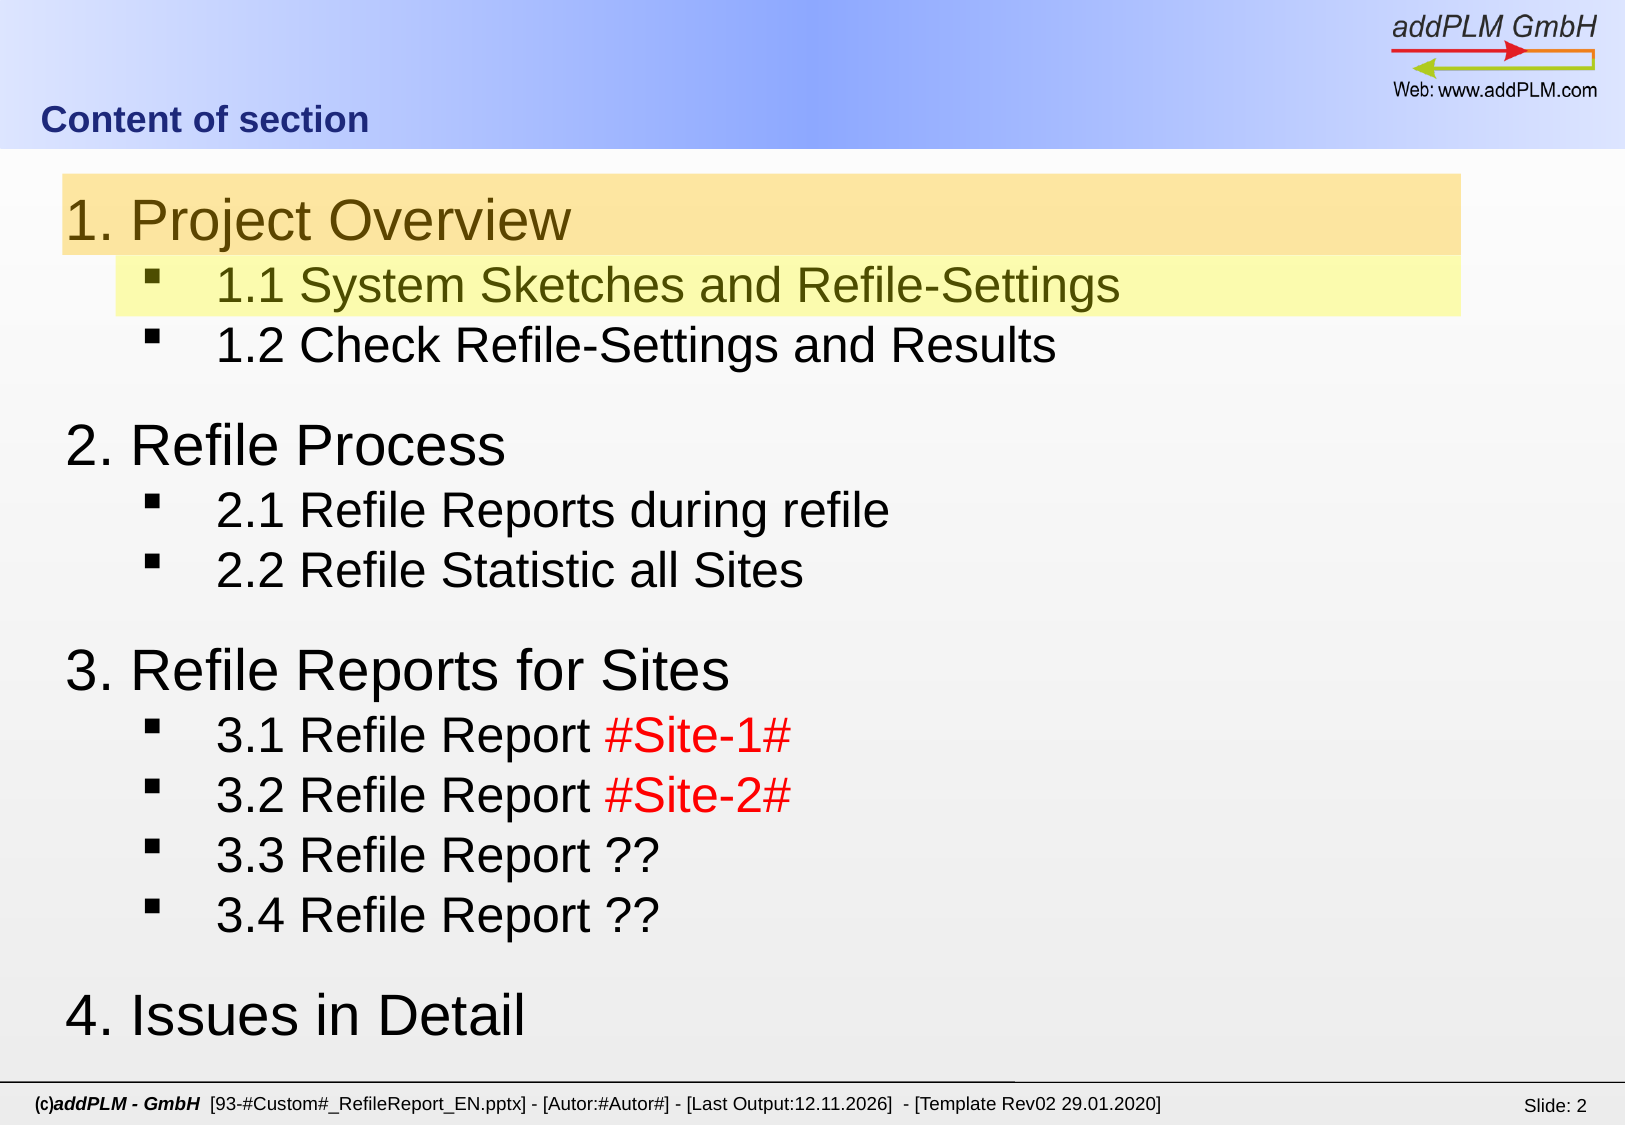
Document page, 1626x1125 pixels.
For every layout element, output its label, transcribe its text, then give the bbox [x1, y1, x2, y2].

title Content of section [40, 67, 1582, 131]
picture [1391, 14, 1597, 97]
text_box [62, 173, 1461, 255]
text_box [115, 255, 1461, 317]
